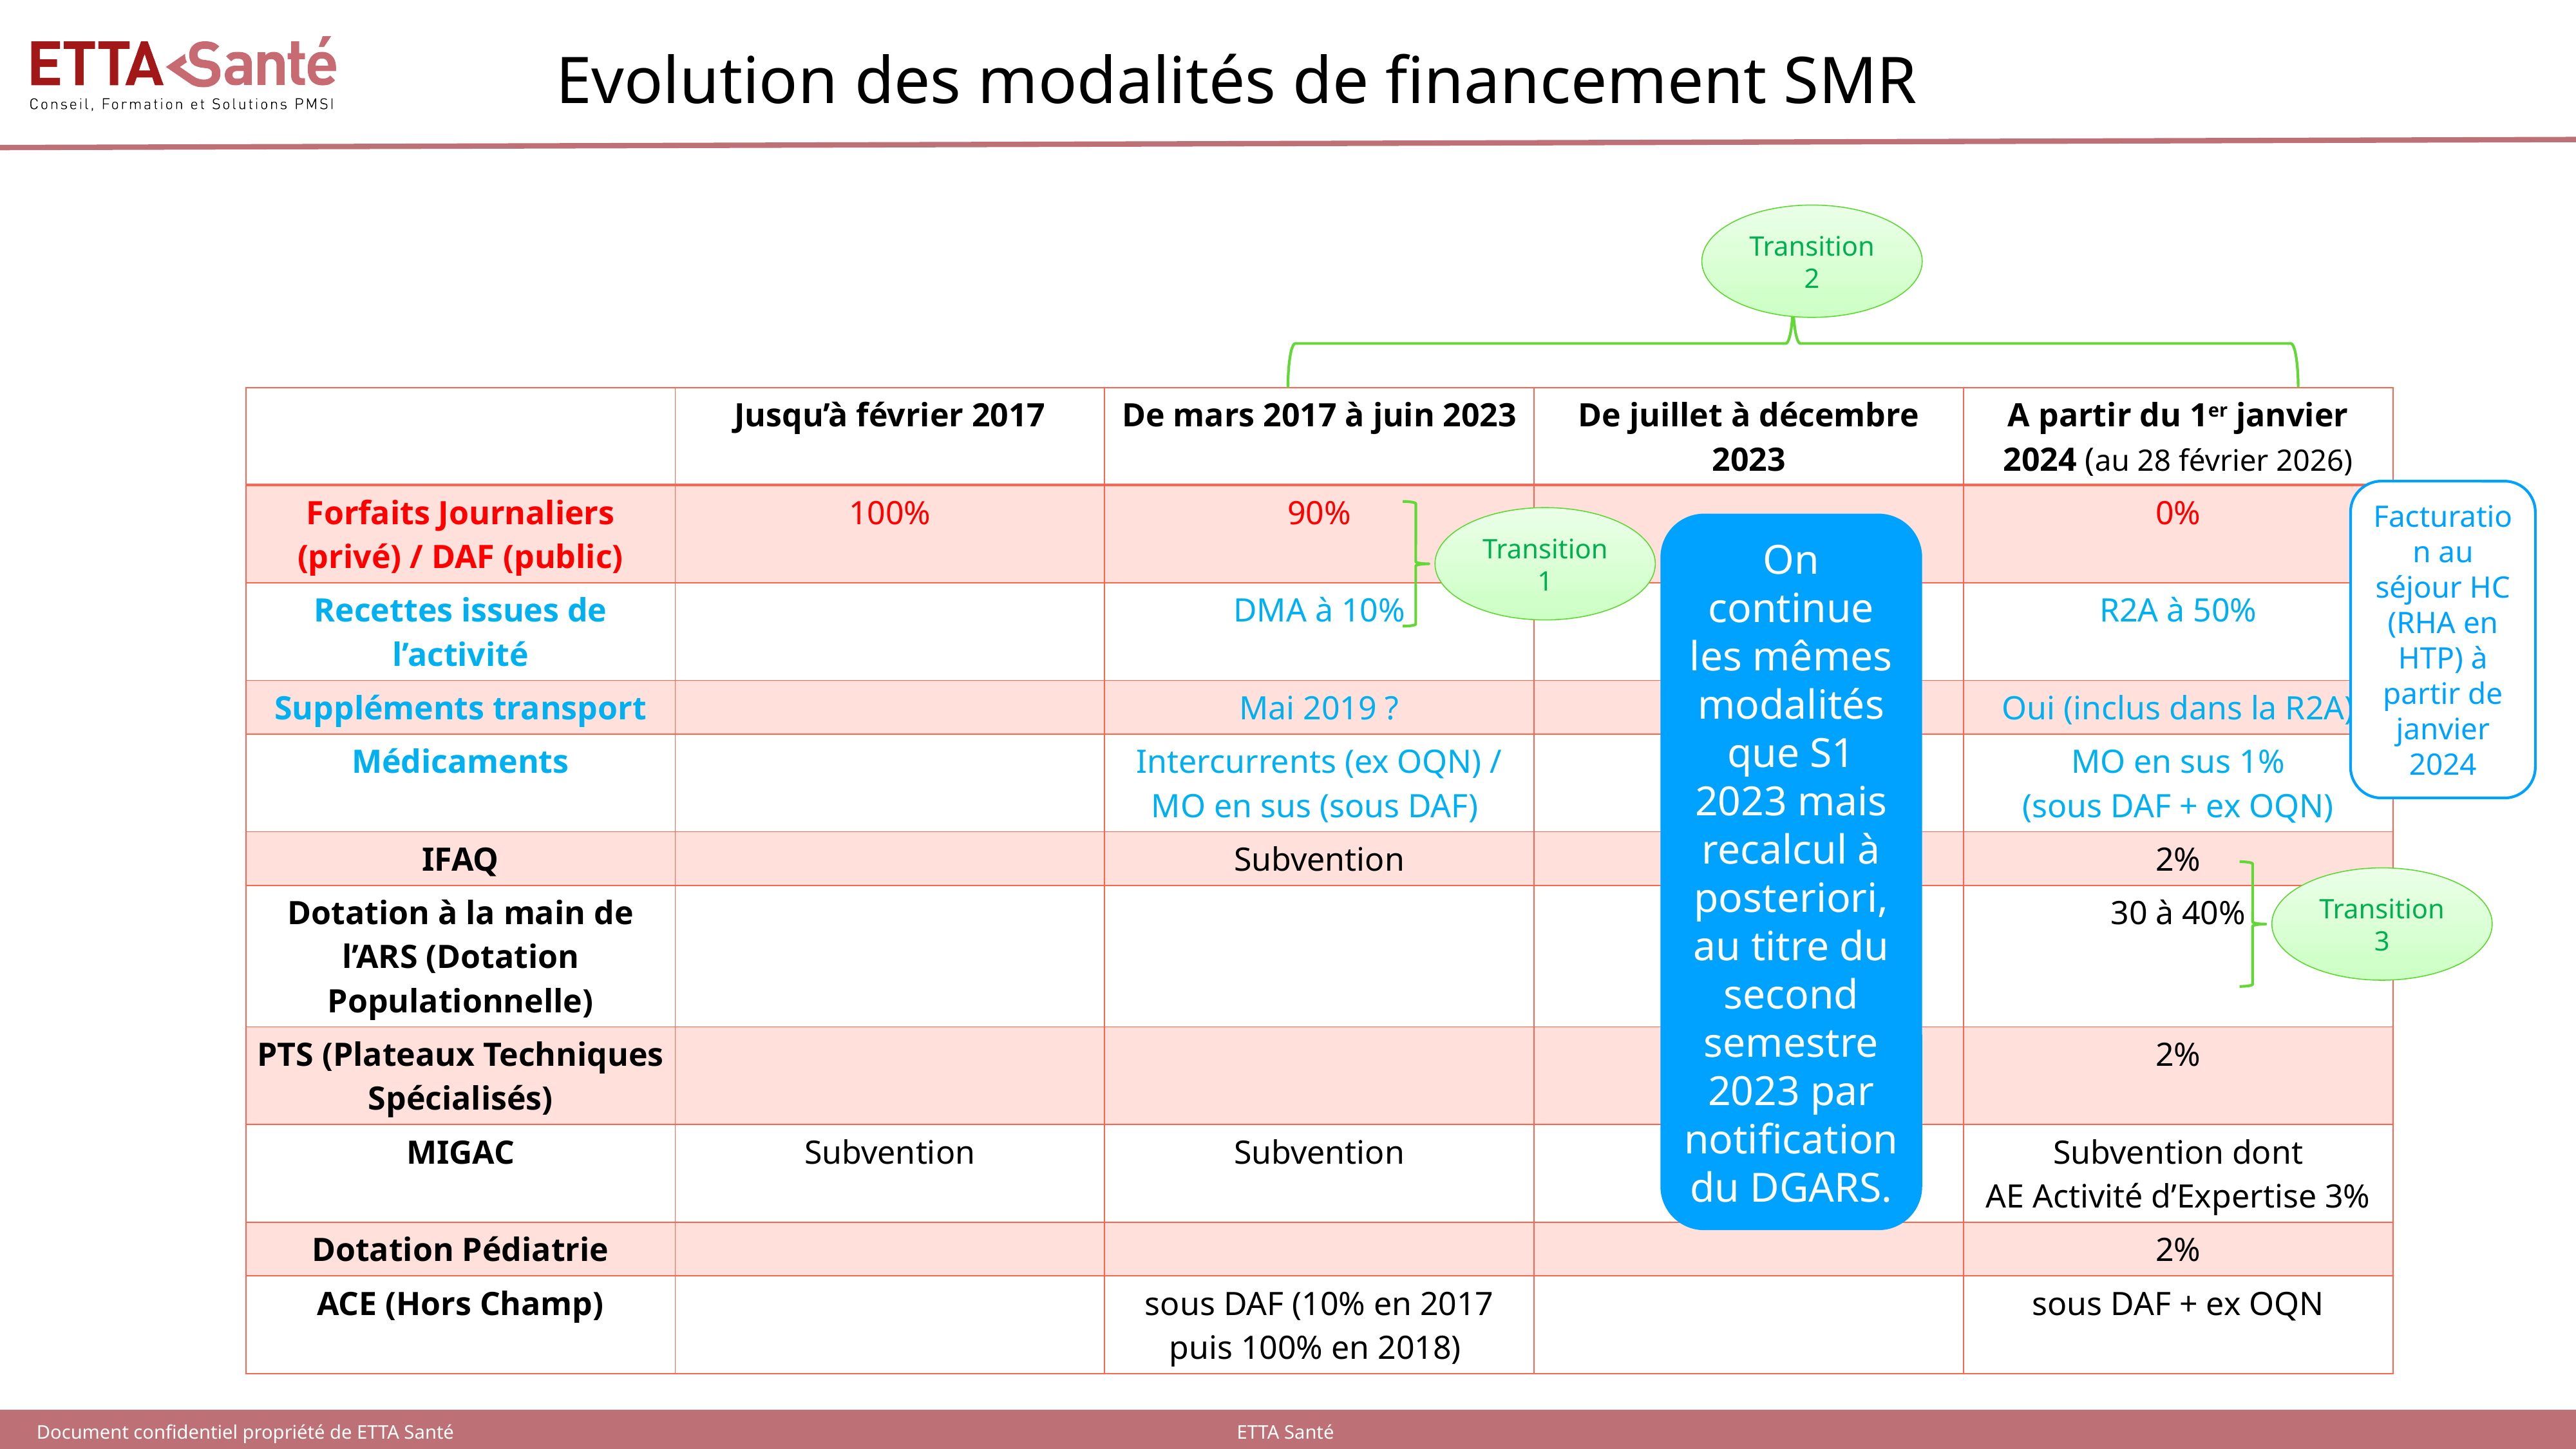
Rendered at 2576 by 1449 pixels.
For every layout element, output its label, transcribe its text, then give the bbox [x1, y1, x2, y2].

picture [29, 36, 336, 113]
table_cell Dotation à la main de l’ARS (Dotation Populationnelle) [247, 886, 675, 1027]
table_cell [676, 735, 1104, 831]
table_header [247, 388, 675, 484]
table_cell [1535, 486, 1963, 582]
table_cell [1922, 681, 1963, 734]
table_cell MO en sus 1% (sous DAF + ex OQN) [1964, 735, 2392, 831]
table_cell sous DAF (10% en 2017 puis 100% en 2018) [1105, 1276, 1533, 1373]
table_cell [1922, 1027, 1963, 1124]
table_cell [1535, 1125, 1677, 1222]
table_cell Subvention [1105, 832, 1533, 885]
table_cell [676, 583, 1104, 680]
table_cell [1922, 735, 1963, 831]
table_cell [676, 681, 1104, 734]
text_box Facturation au séjour HC (RHA en HTP) à partir de janvier 2024 [2349, 480, 2537, 800]
table_cell sous DAF + ex OQN [1964, 1276, 2392, 1373]
table_cell Forfaits Journaliers (privé) / DAF (public) [247, 486, 675, 582]
table_cell [1535, 583, 1660, 680]
table_cell [1105, 886, 1533, 1027]
table_cell R2A à 50% [1964, 583, 2349, 680]
table_cell [1535, 832, 1660, 885]
table_cell PTS (Plateaux Techniques Spécialisés) [247, 1027, 675, 1124]
table_cell [1906, 1125, 1963, 1222]
table_cell 90% [1105, 486, 1533, 582]
table_cell Médicaments [247, 735, 675, 831]
text_box [1286, 317, 2300, 388]
table_cell Subvention dont AE Activité d’Expertise 3% [1964, 1125, 2392, 1222]
table_cell [1105, 1223, 1533, 1275]
table_cell [676, 1027, 1104, 1124]
table_header A partir du 1er janvier 2024 (au 28 février 2026) [1964, 388, 2392, 484]
table_cell [1535, 1276, 1963, 1373]
table_cell 0% [1964, 486, 2361, 582]
table_cell [1922, 886, 1963, 1027]
table_cell [1922, 832, 1963, 885]
table_cell Subvention [1105, 1125, 1533, 1222]
table_cell Recettes issues de l’activité [247, 583, 675, 680]
text_box Transition 1 [1434, 507, 1656, 621]
table_cell Suppléments transport [247, 681, 675, 734]
table_header De juillet à décembre 2023 [1535, 388, 1963, 484]
table_cell [676, 1223, 1104, 1275]
table_cell 30 à 40% [1964, 886, 2392, 1027]
table_cell 100% [676, 486, 1104, 582]
table_cell 2% [1964, 1027, 2392, 1124]
table_cell IFAQ [247, 832, 675, 885]
table_cell [1535, 735, 1660, 831]
table_cell [1535, 1223, 1963, 1275]
table_cell [676, 832, 1104, 885]
table_cell 2% [1964, 832, 2392, 885]
table_header Jusqu’à février 2017 [676, 388, 1104, 484]
table_cell MIGAC [247, 1125, 675, 1222]
text_box [2239, 860, 2268, 988]
table_cell ACE (Hors Champ) [247, 1276, 675, 1373]
table_cell [1535, 886, 1660, 1027]
table_cell [676, 886, 1104, 1027]
table_cell 2% [1964, 1223, 2392, 1275]
table_cell DMA à 10% [1105, 583, 1533, 680]
table_cell Intercurrents (ex OQN) / MO en sus (sous DAF) [1105, 735, 1533, 831]
table_cell Subvention [676, 1125, 1104, 1222]
text_box [1403, 500, 1430, 628]
table_cell [1535, 1027, 1660, 1124]
table_cell Mai 2019 ? [1105, 681, 1533, 734]
table_cell [1922, 583, 1963, 680]
table_cell Dotation Pédiatrie [247, 1223, 675, 1275]
title Evolution des modalités de financement SMR [516, 9, 1958, 147]
table_cell [676, 1276, 1104, 1373]
table_cell [1535, 681, 1660, 734]
table_header De mars 2017 à juin 2023 [1105, 388, 1533, 484]
text_box On continue les mêmes modalités que S1 2023 mais recalcul à posteriori, au titre du second semestre 2023 par notification du DGARS. [1660, 513, 1922, 1231]
text_box Transition 2 [1701, 204, 1923, 318]
table_cell [1105, 1027, 1533, 1124]
table_cell Oui (inclus dans la R2A) [1964, 681, 2349, 734]
text_box Transition 3 [2271, 867, 2493, 981]
